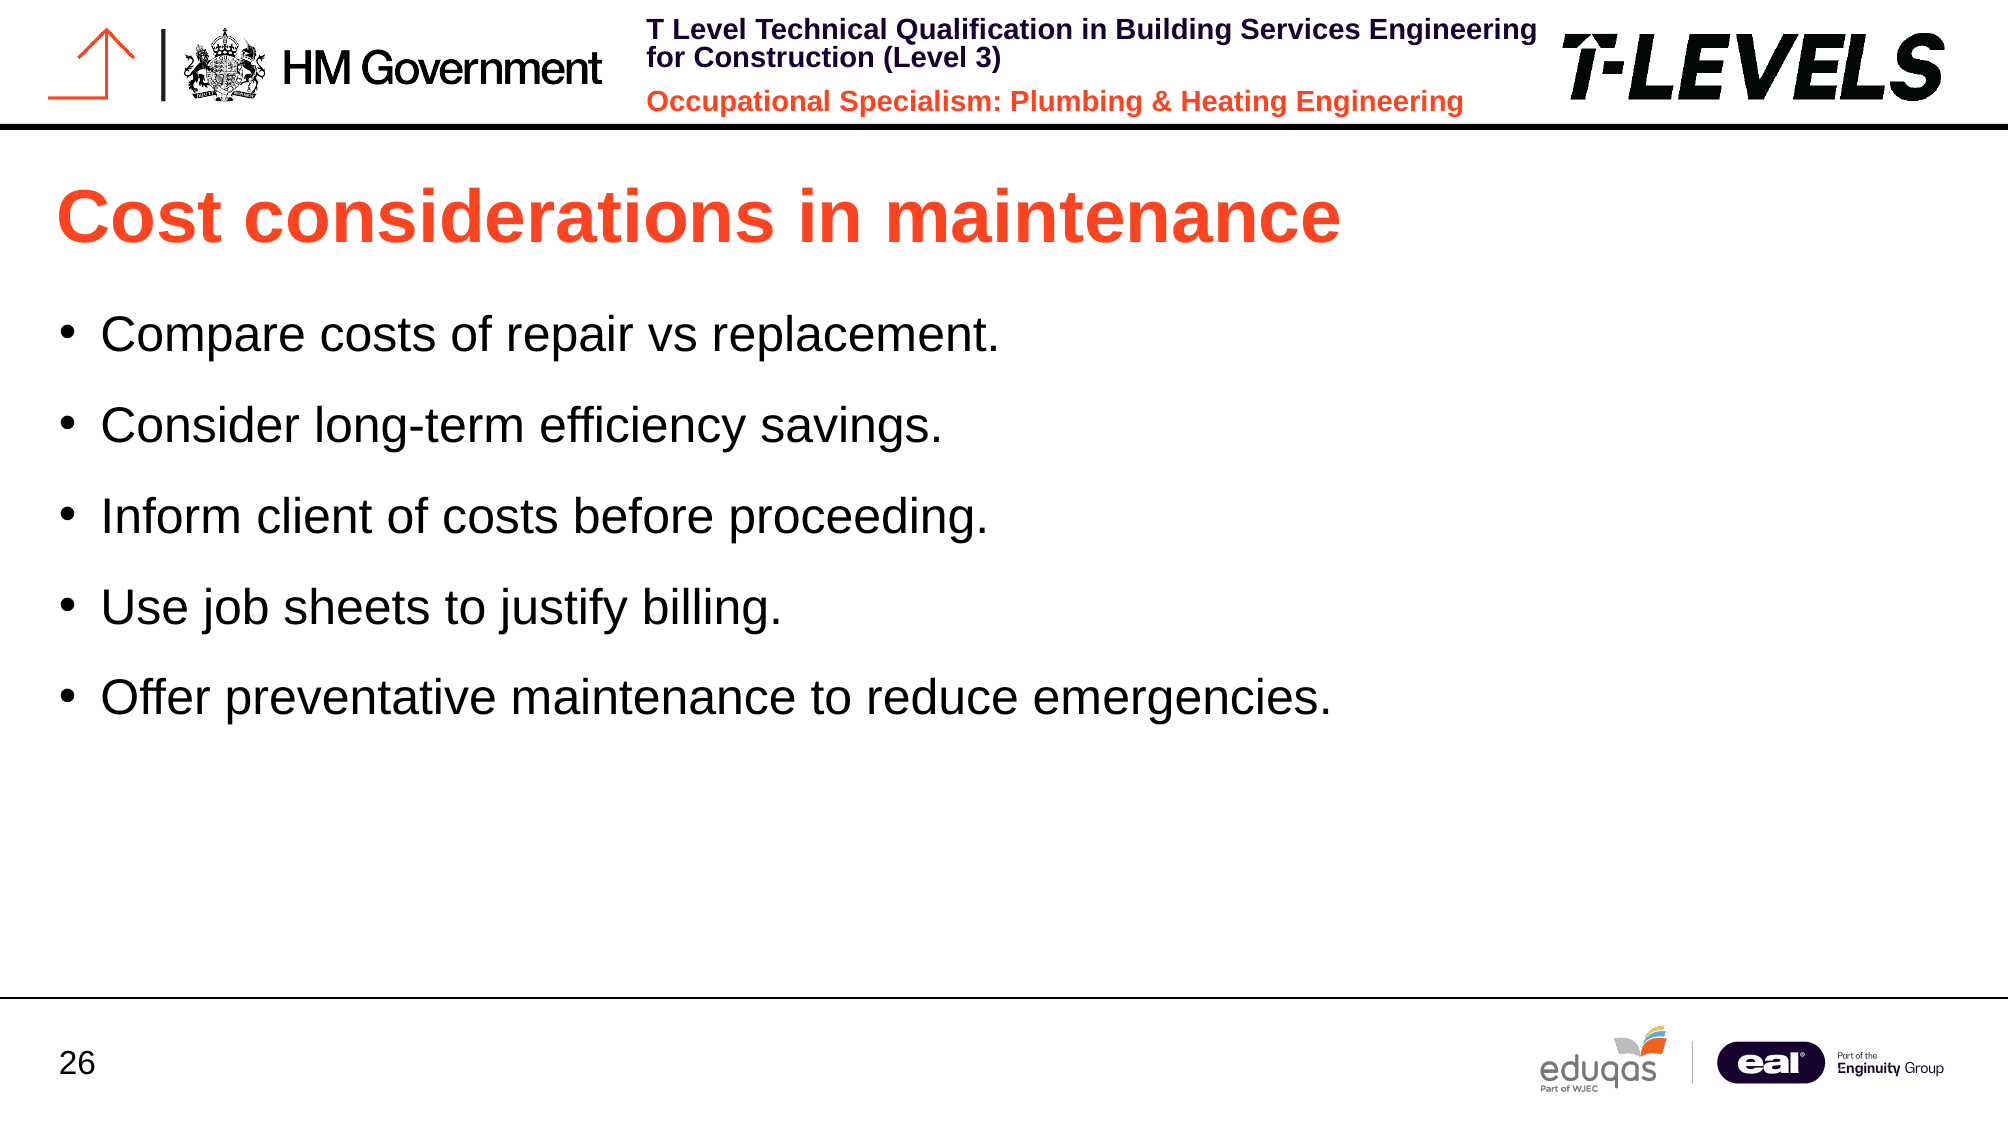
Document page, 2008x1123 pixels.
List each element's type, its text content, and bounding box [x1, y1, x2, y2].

picture [1543, 25, 1964, 108]
picture [161, 28, 602, 102]
list Compare costs of repair vs replacement. Consider long-term efficiency savings. Inform client of costs before proceeding. Use job sheets to justify billing. Offer preventative maintenance to reduce emergencies. [59, 295, 1949, 962]
picture [43, 27, 141, 100]
picture [1535, 1021, 1949, 1097]
title Cost considerations in maintenance [41, 111, 1949, 314]
